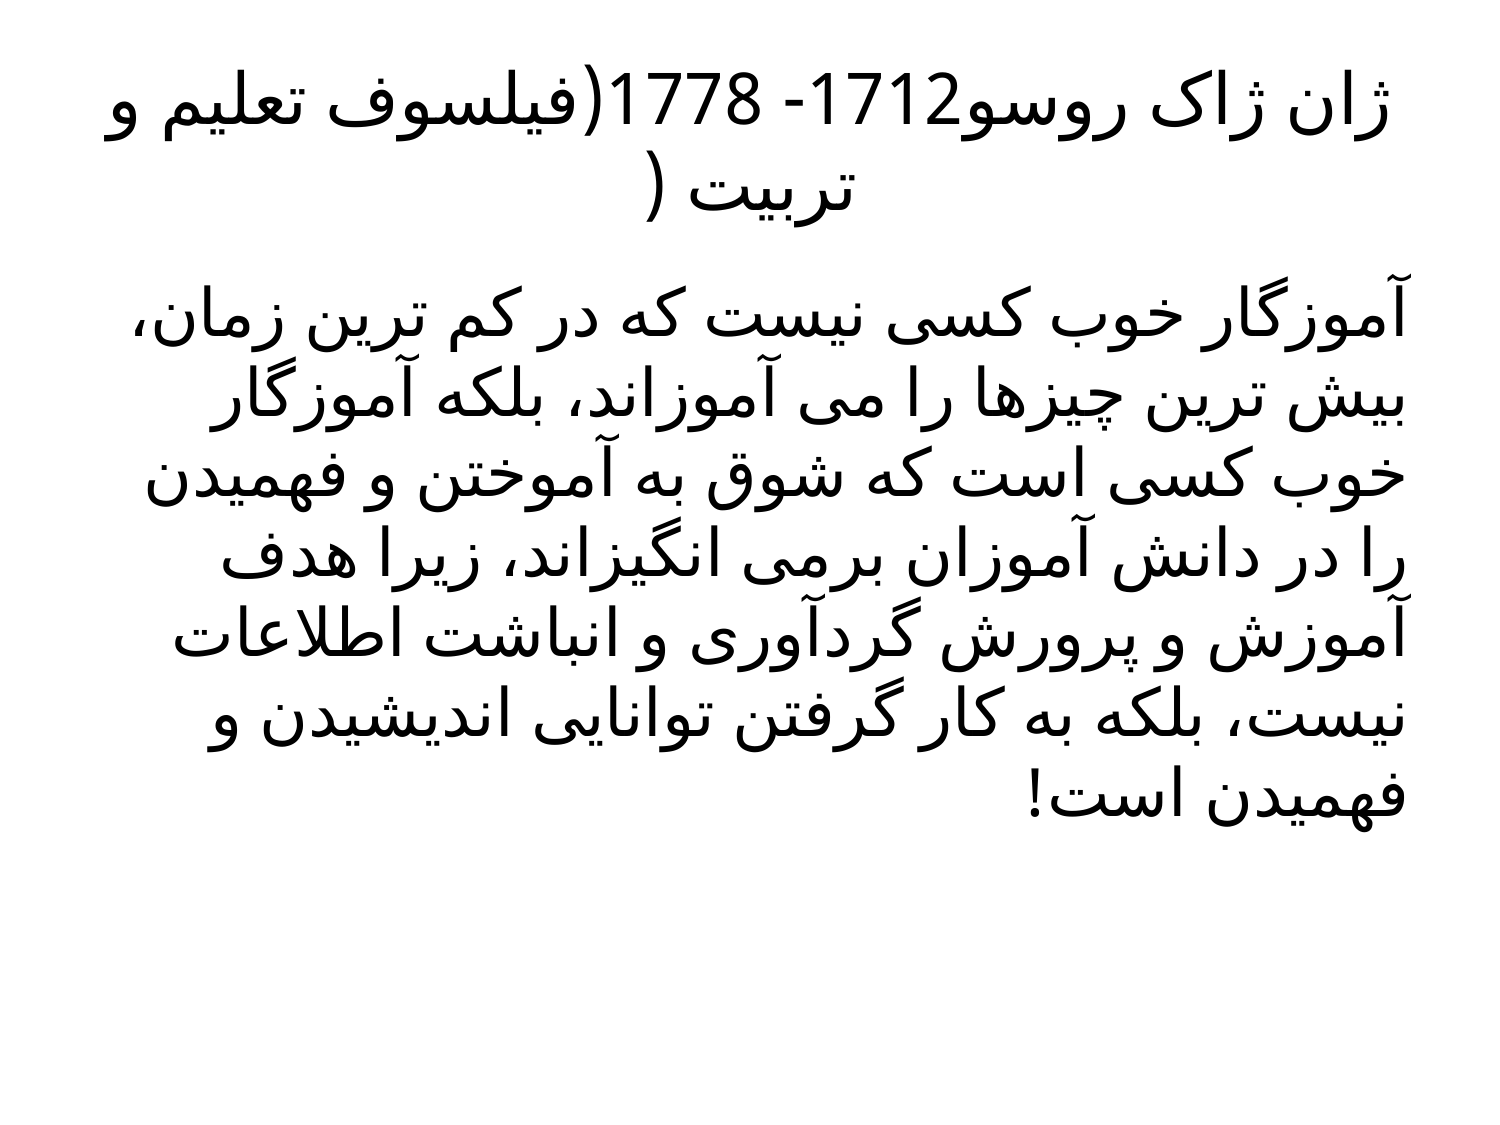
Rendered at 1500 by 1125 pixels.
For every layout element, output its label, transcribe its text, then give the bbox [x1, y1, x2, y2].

list آموزگار خوب کسی نیست که در کم ترین زمان، بیش ترین چیزها را می آموزاند، بلکه آموزگار خوب کسی است که شوق به آموختن و فهمیدن را در دانش آموزان برمی انگیزاند، زیرا هدف آموزش و پرورش گردآوری و انباشت اطلاعات نیست، بلکه به کار گرفتن توانایی اندیشیدن و فهمیدن است! [75, 262, 1425, 1005]
title ژان ژاک روسو1712- 1778(فیلسوف تعلیم و تربیت ( [75, 45, 1425, 233]
